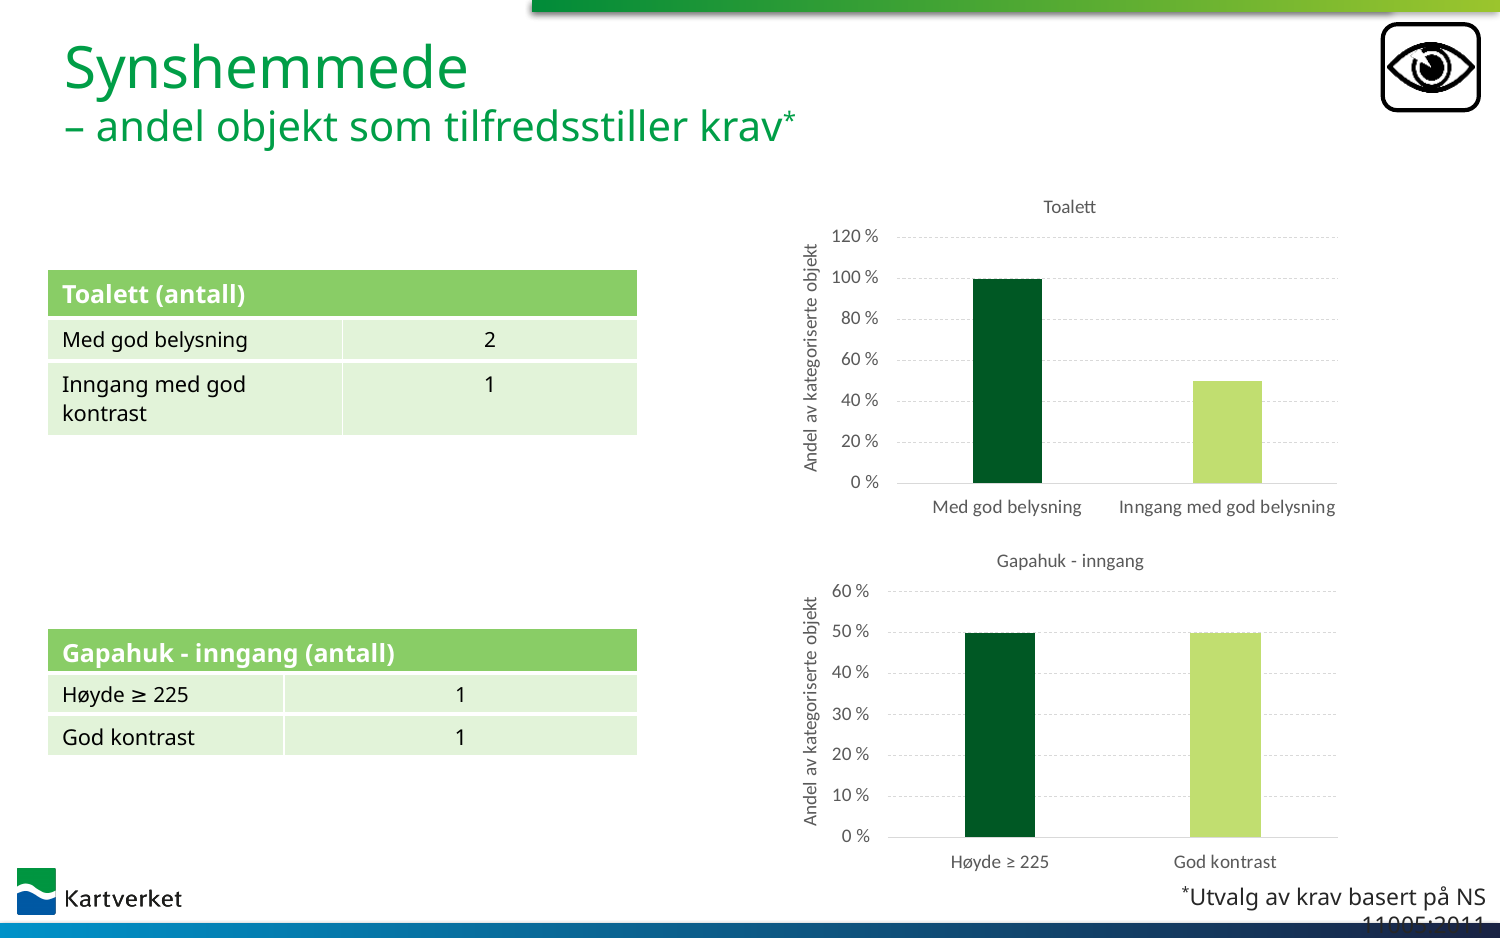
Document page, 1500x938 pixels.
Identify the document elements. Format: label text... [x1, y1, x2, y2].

table_cell Inngang med god kontrast [48, 363, 342, 435]
table_cell Høyde ≥ 225 [48, 675, 283, 712]
picture [791, 541, 1349, 880]
table_cell 1 [285, 716, 637, 755]
table_header Gapahuk - inngang (antall) [48, 629, 637, 671]
text_box *Utvalg av krav basert på NS 11005:2011 [1068, 873, 1500, 938]
table_cell 2 [343, 320, 637, 359]
picture [791, 187, 1348, 526]
table_cell Med god belysning [48, 320, 342, 359]
text_box Synshemmede – andel objekt som tilfredsstiller krav* [49, 24, 1431, 158]
table_header Toalett (antall) [48, 270, 637, 316]
table_cell God kontrast [48, 716, 283, 755]
table_cell 1 [343, 363, 637, 435]
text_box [1382, 24, 1480, 111]
table_cell 1 [285, 675, 637, 712]
